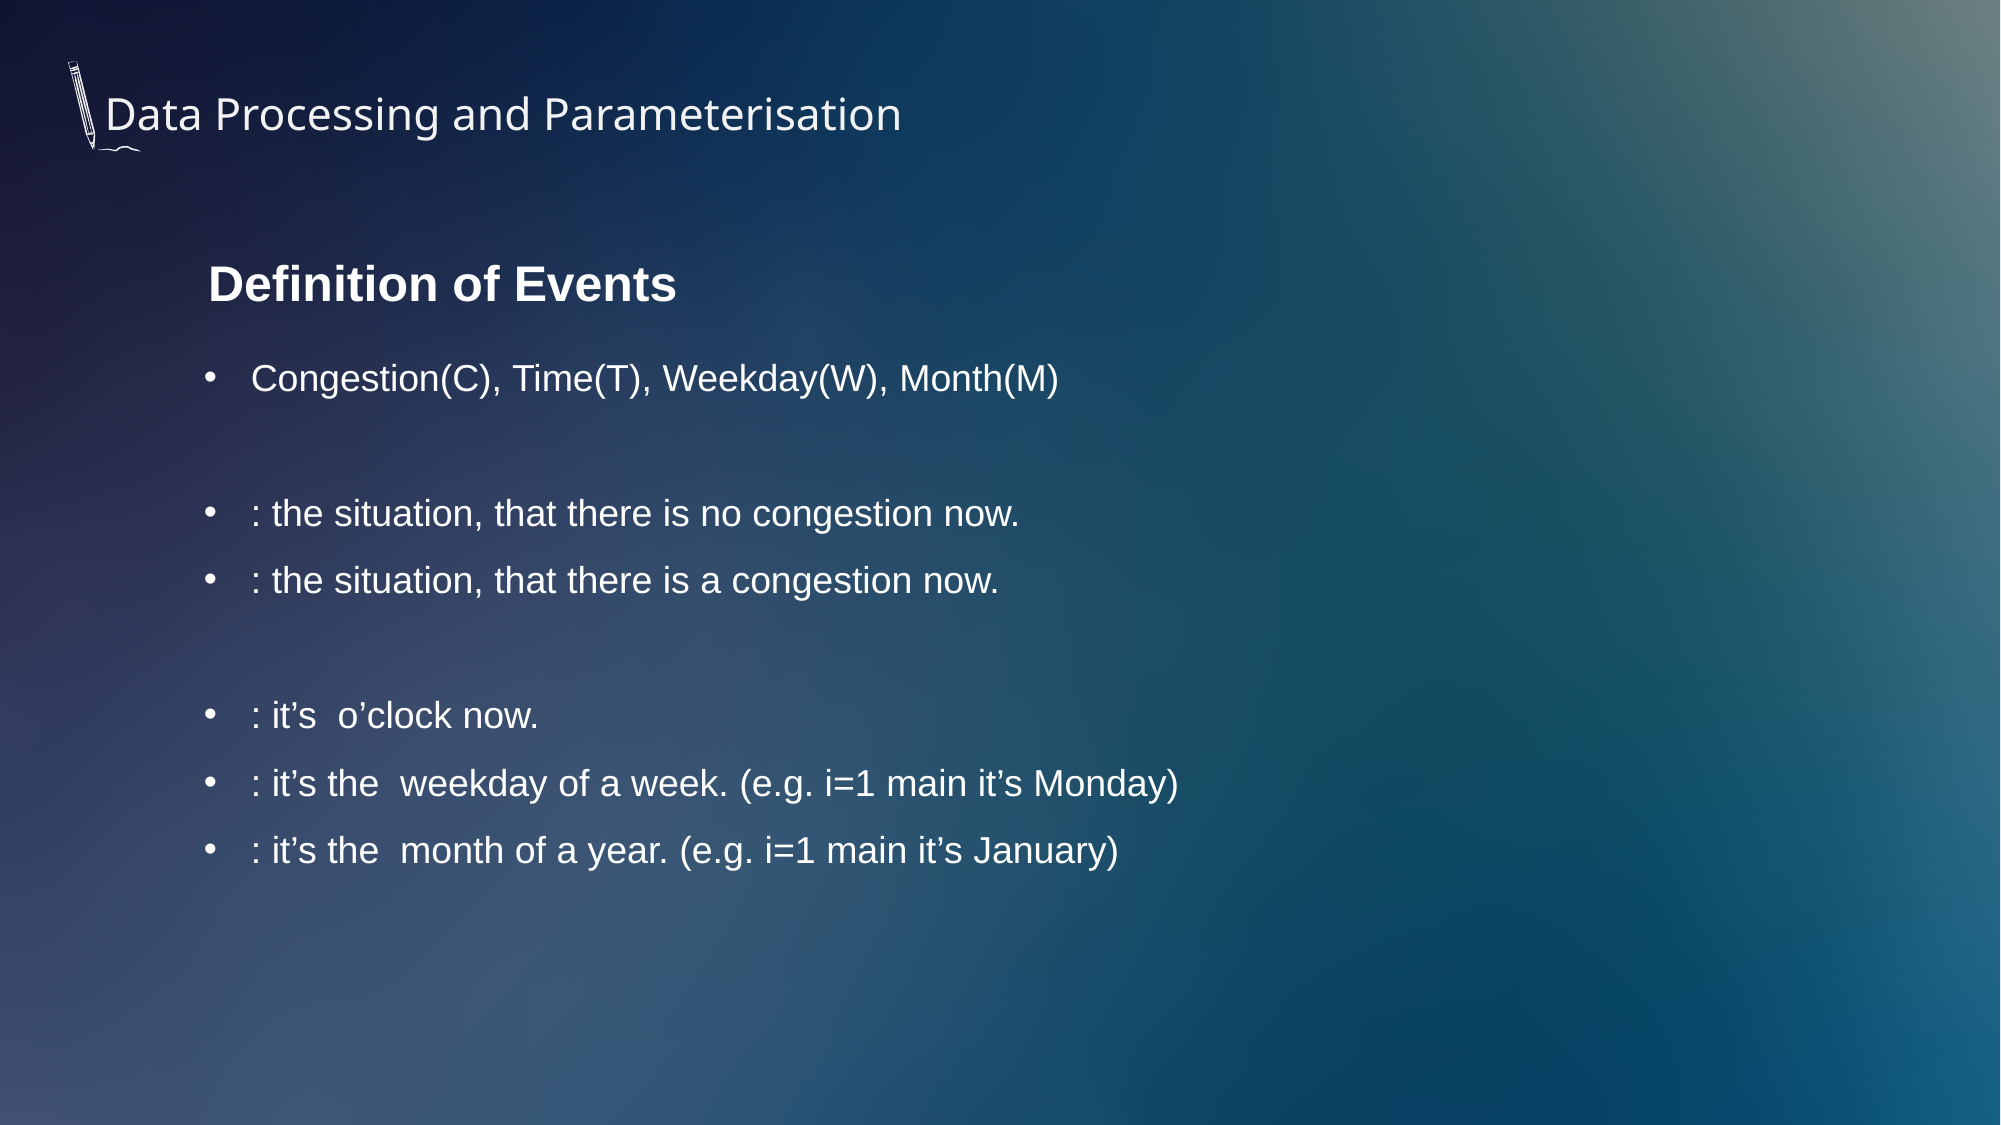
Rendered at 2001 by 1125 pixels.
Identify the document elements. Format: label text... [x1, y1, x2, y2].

picture [0, 0, 2001, 1125]
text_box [189, 243, 1829, 876]
text_box Data Processing and Parameterisation [141, 78, 1106, 147]
